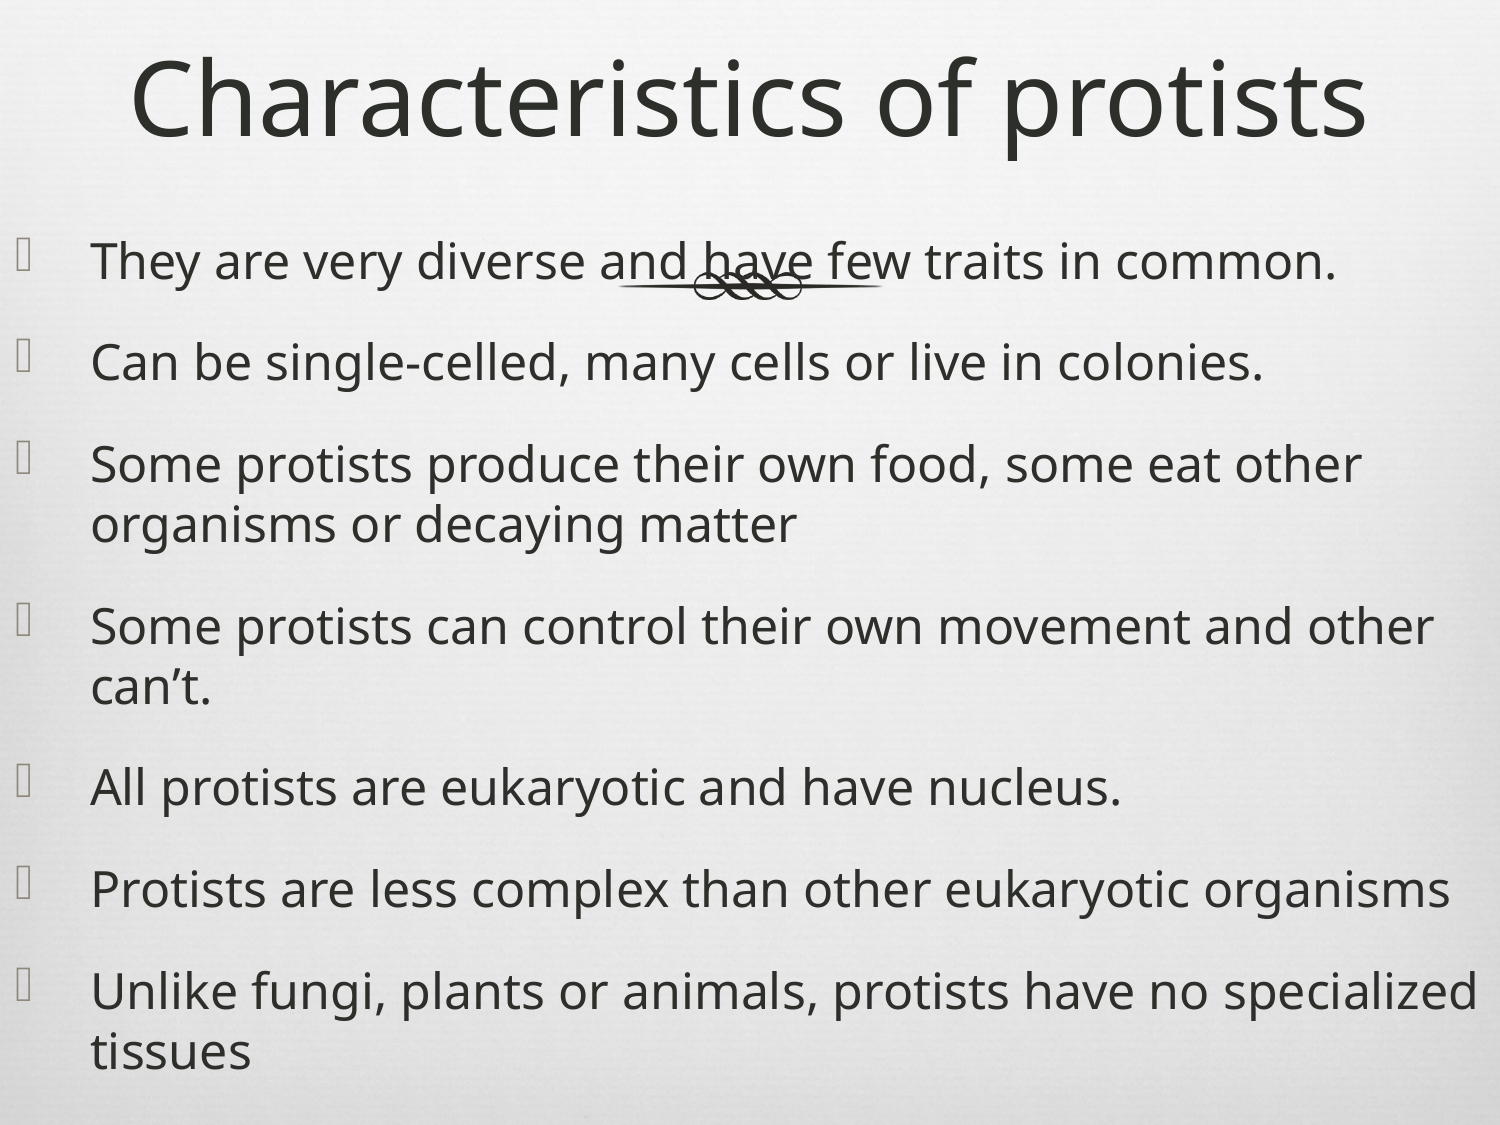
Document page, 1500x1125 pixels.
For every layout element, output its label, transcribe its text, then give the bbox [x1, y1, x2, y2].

title Characteristics of protists [112, 11, 1388, 179]
list They are very diverse and have few traits in common. Can be single-celled, many cells or live in colonies. Some protists produce their own food, some eat other organisms or decaying matter Some protists can control their own movement and other can’t. All protists are eukaryotic and have nucleus. Protists are less complex than other eukaryotic organisms Unlike fungi, plants or animals, protists have no specialized tissues [0, 221, 1500, 1101]
